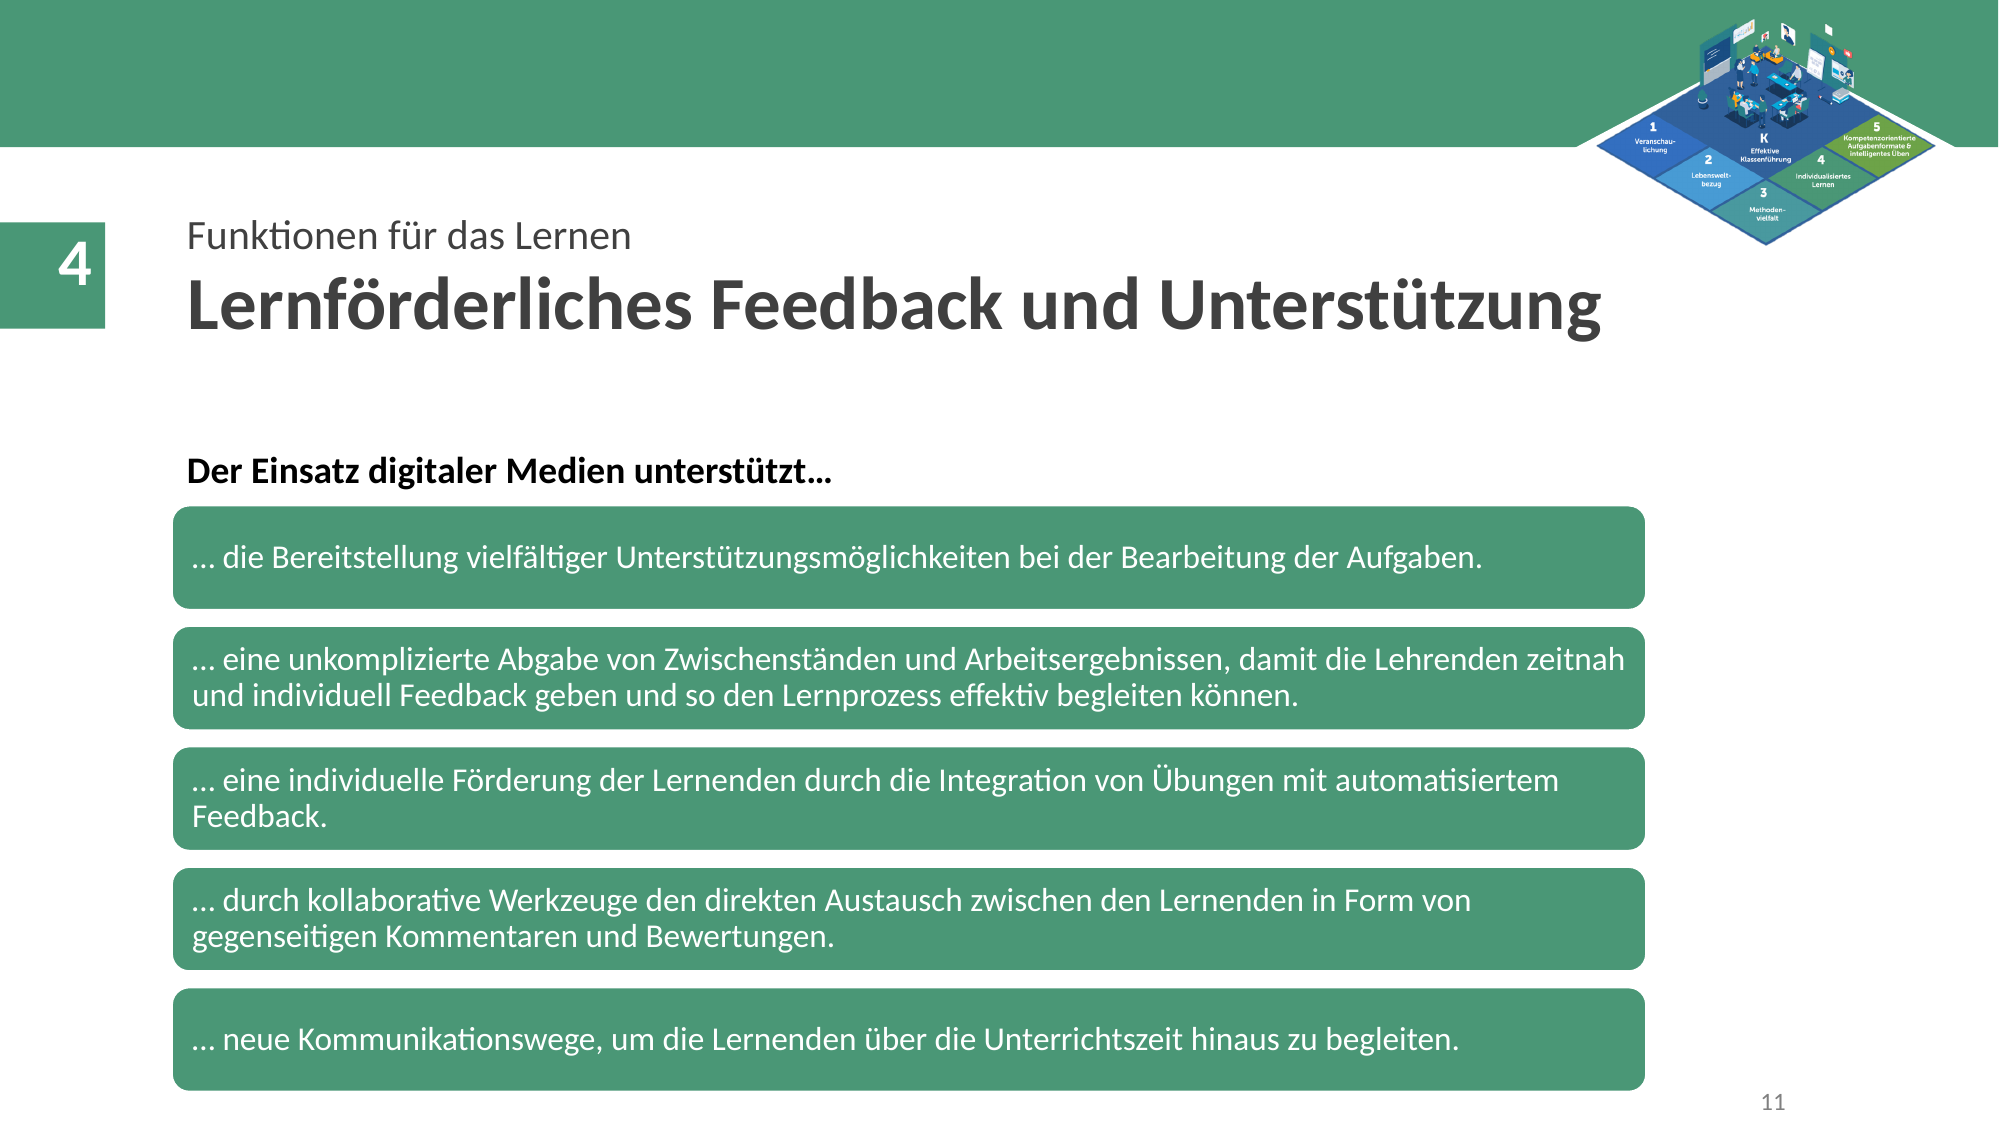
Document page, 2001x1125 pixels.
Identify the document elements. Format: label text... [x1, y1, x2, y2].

list Funktionen für das Lernen [171, 183, 1663, 267]
slide_number 11 [1350, 1075, 1801, 1125]
list Lernförderliches Feedback und Unterstützung [172, 259, 1911, 354]
picture [1589, 12, 1942, 249]
list Der Einsatz digitaler Medien unterstützt… [171, 443, 1663, 1036]
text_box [171, 496, 1647, 1101]
